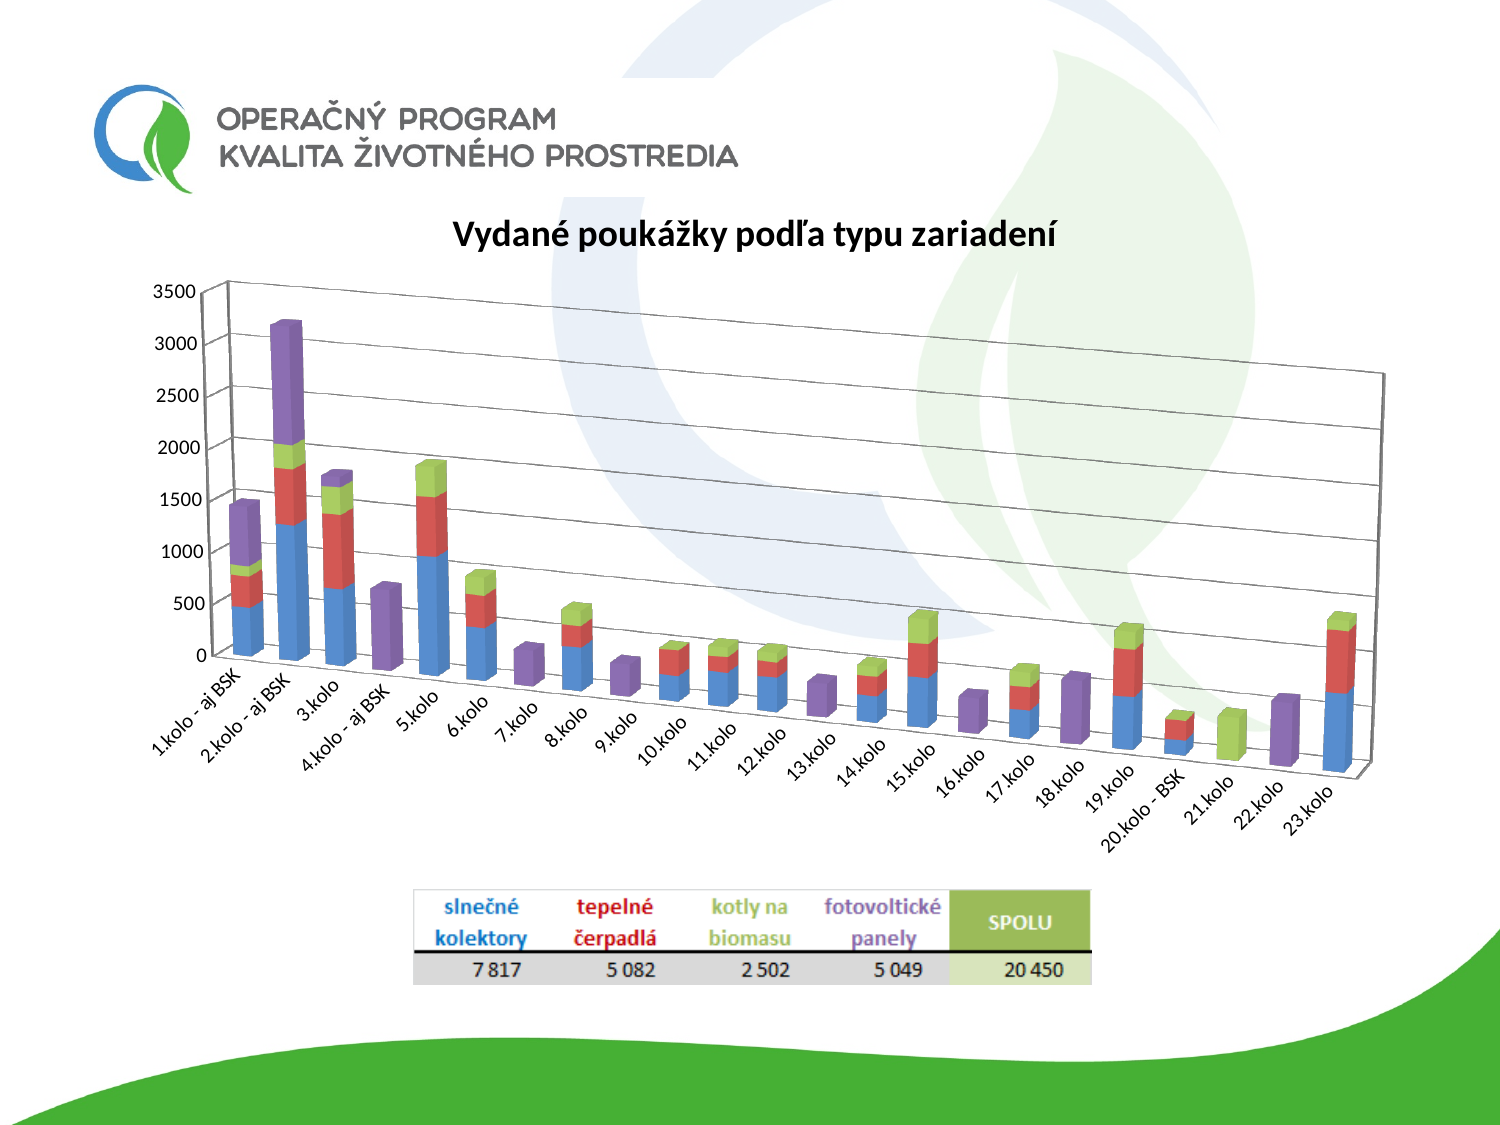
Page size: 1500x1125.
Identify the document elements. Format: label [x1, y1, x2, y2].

picture [86, 0, 1337, 182]
picture [0, 888, 1500, 1125]
chart [86, 182, 1424, 1000]
